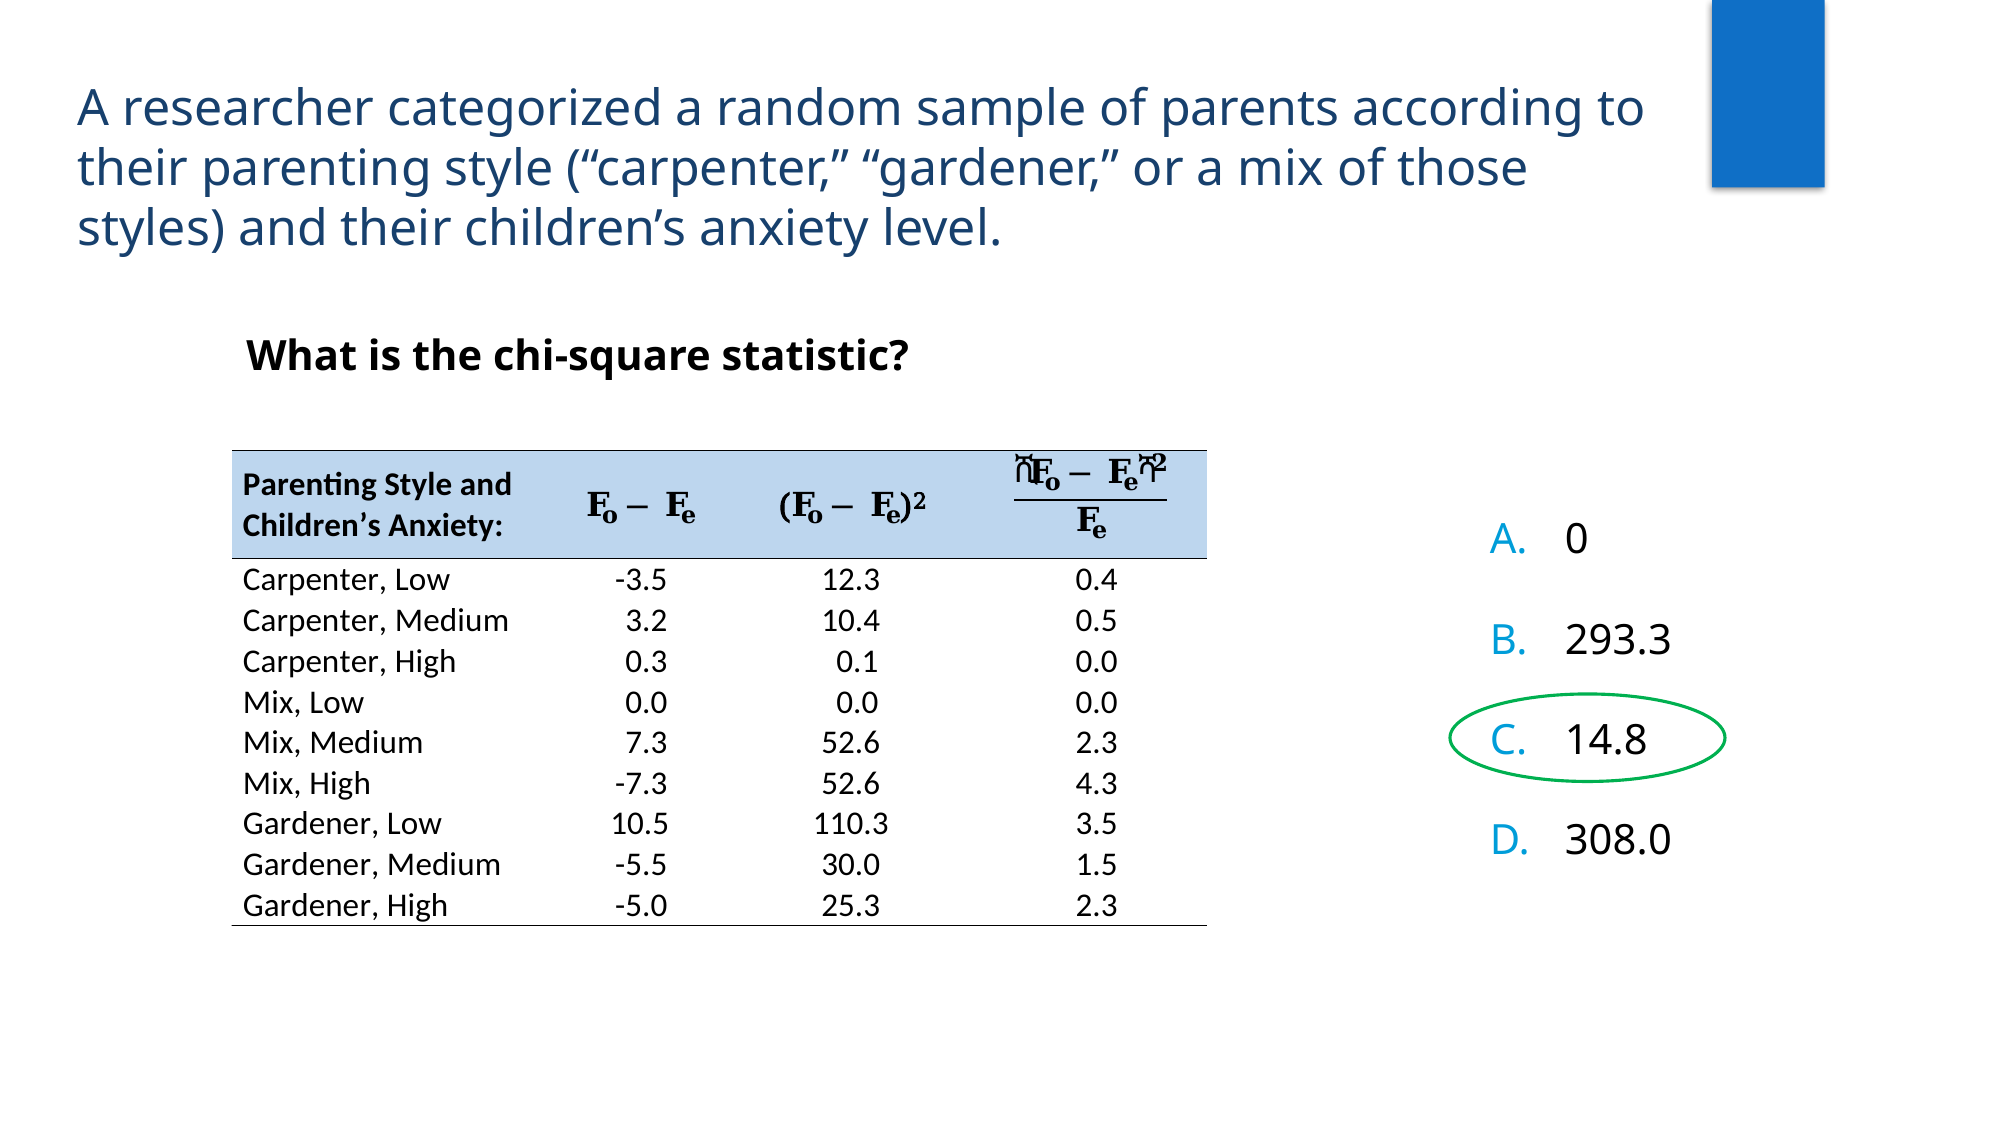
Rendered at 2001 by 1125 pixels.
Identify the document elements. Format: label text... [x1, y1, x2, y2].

text_box [1448, 711, 1474, 765]
title A researcher categorized a random sample of parents according to their parenting style (“carpenter,” “gardener,” or a mix of those styles) and their children’s anxiety level. [62, 71, 1700, 259]
text_box What is the chi-square statistic? [231, 321, 1531, 387]
picture [231, 449, 1207, 975]
text_box [1700, 710, 1727, 765]
text_box 0 293.3 14.8 308.0 [1474, 504, 1700, 915]
